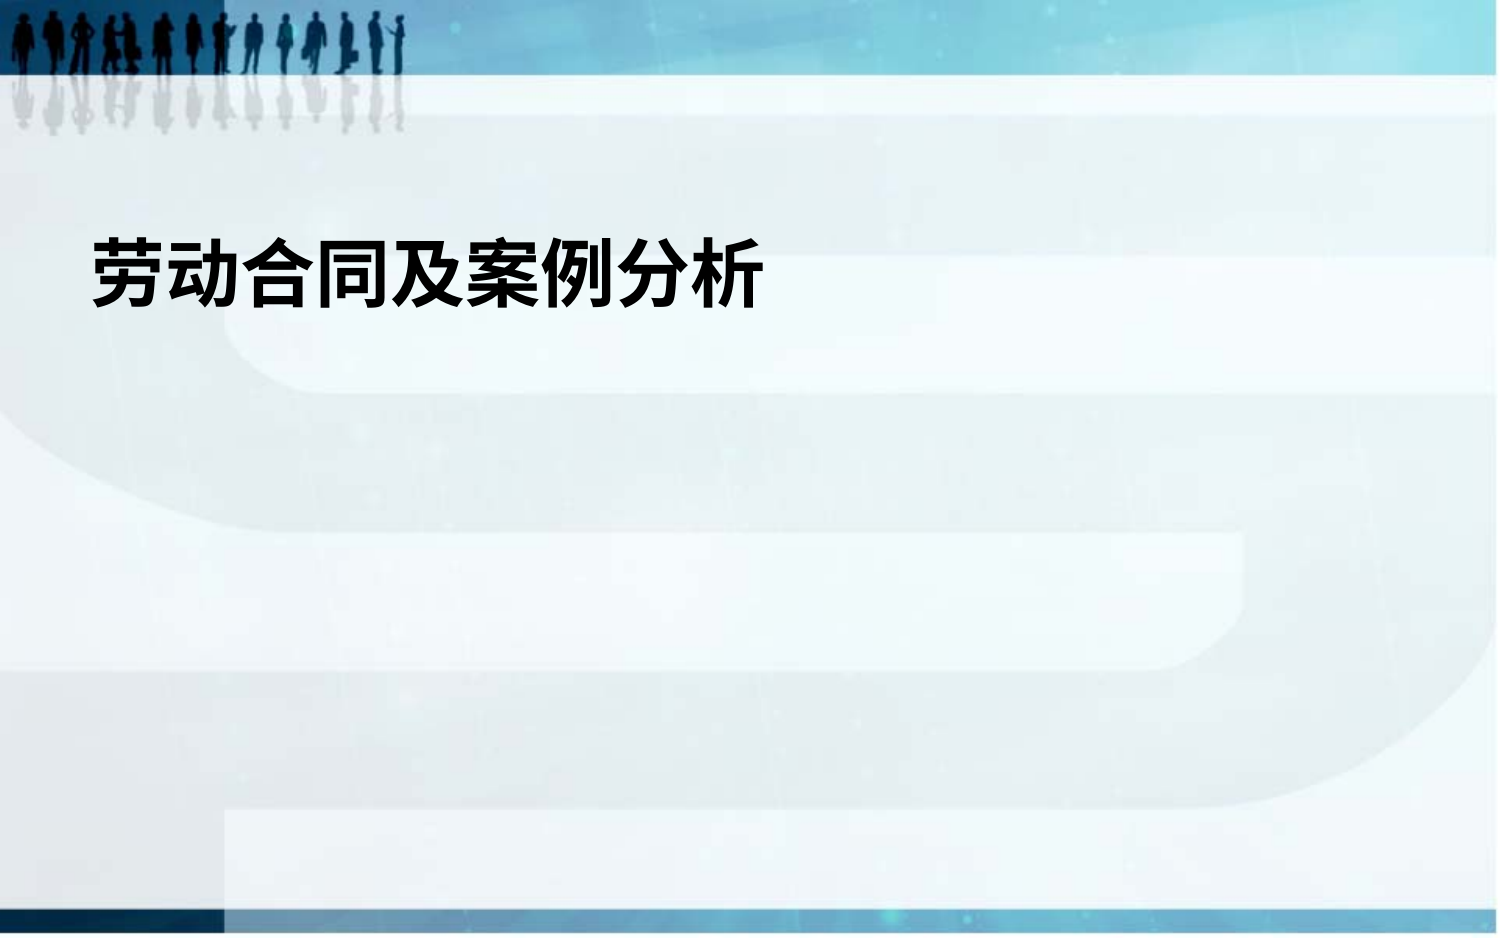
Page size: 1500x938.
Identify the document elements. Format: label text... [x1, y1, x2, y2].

list 劳动合同及案例分析 [74, 218, 1426, 838]
picture [0, 0, 1500, 938]
